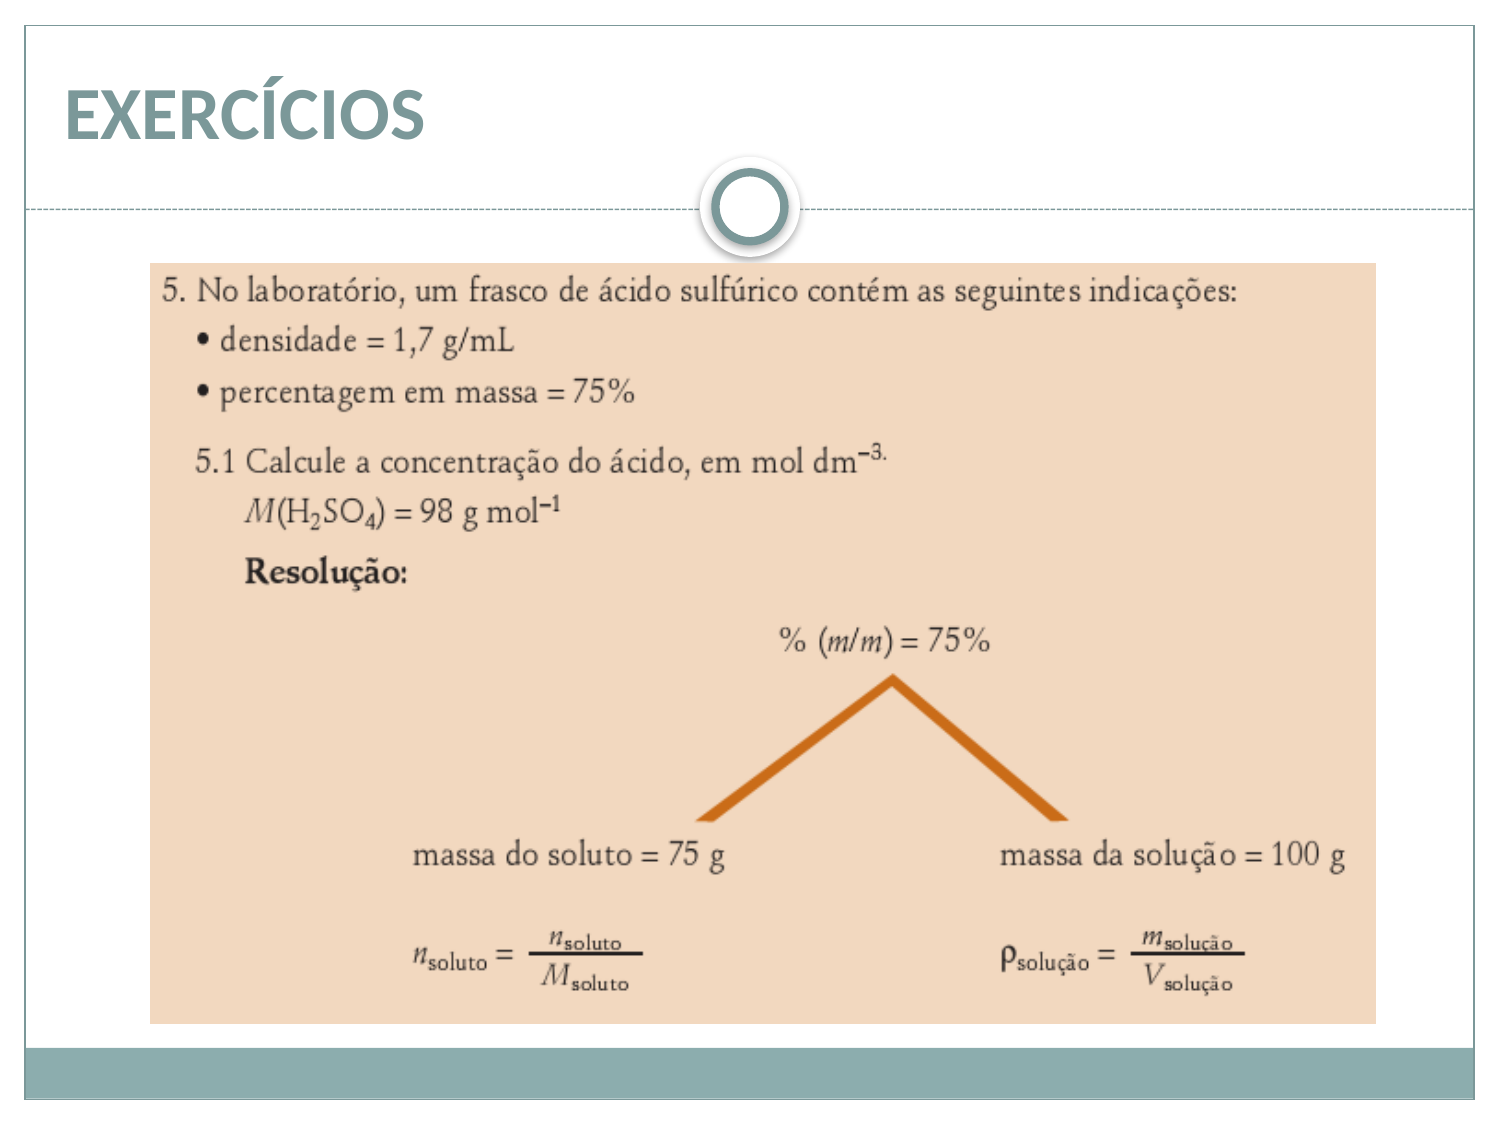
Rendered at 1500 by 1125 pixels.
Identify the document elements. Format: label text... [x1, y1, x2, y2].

picture [150, 263, 1377, 1024]
title EXERCÍCIOS [49, 37, 1450, 162]
